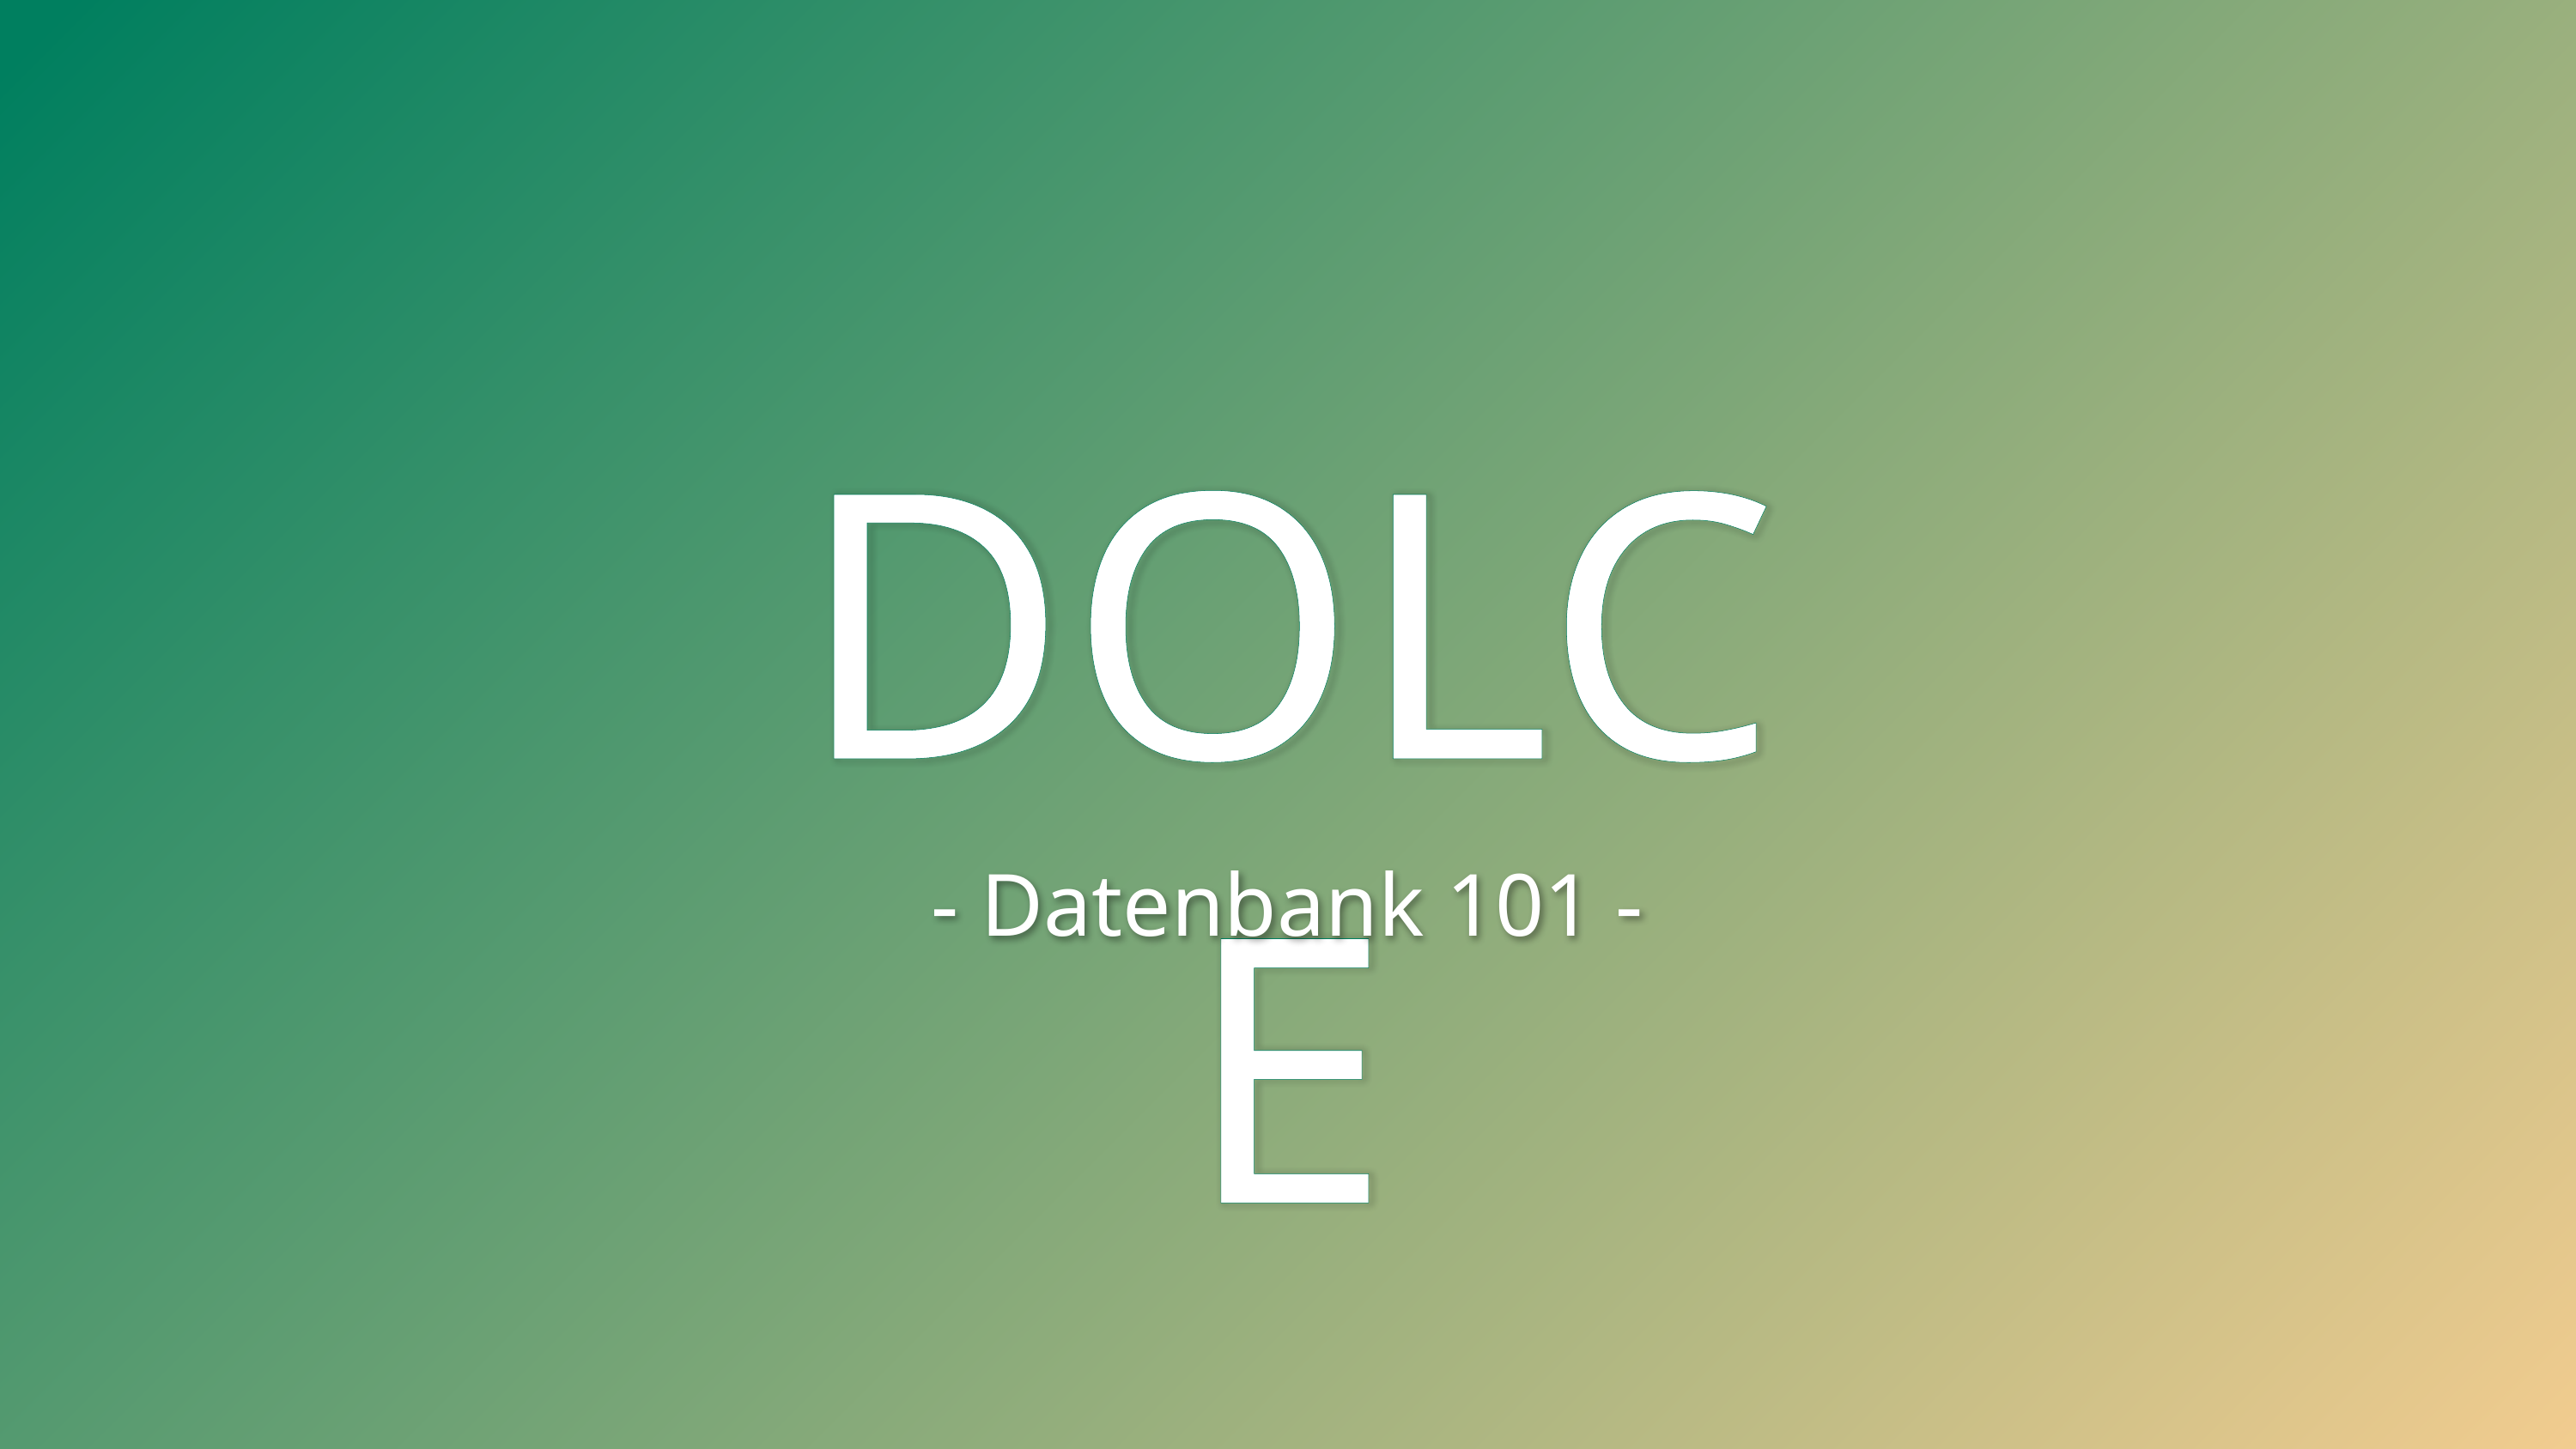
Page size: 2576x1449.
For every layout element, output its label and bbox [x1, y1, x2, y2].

text_box [738, 382, 1838, 961]
